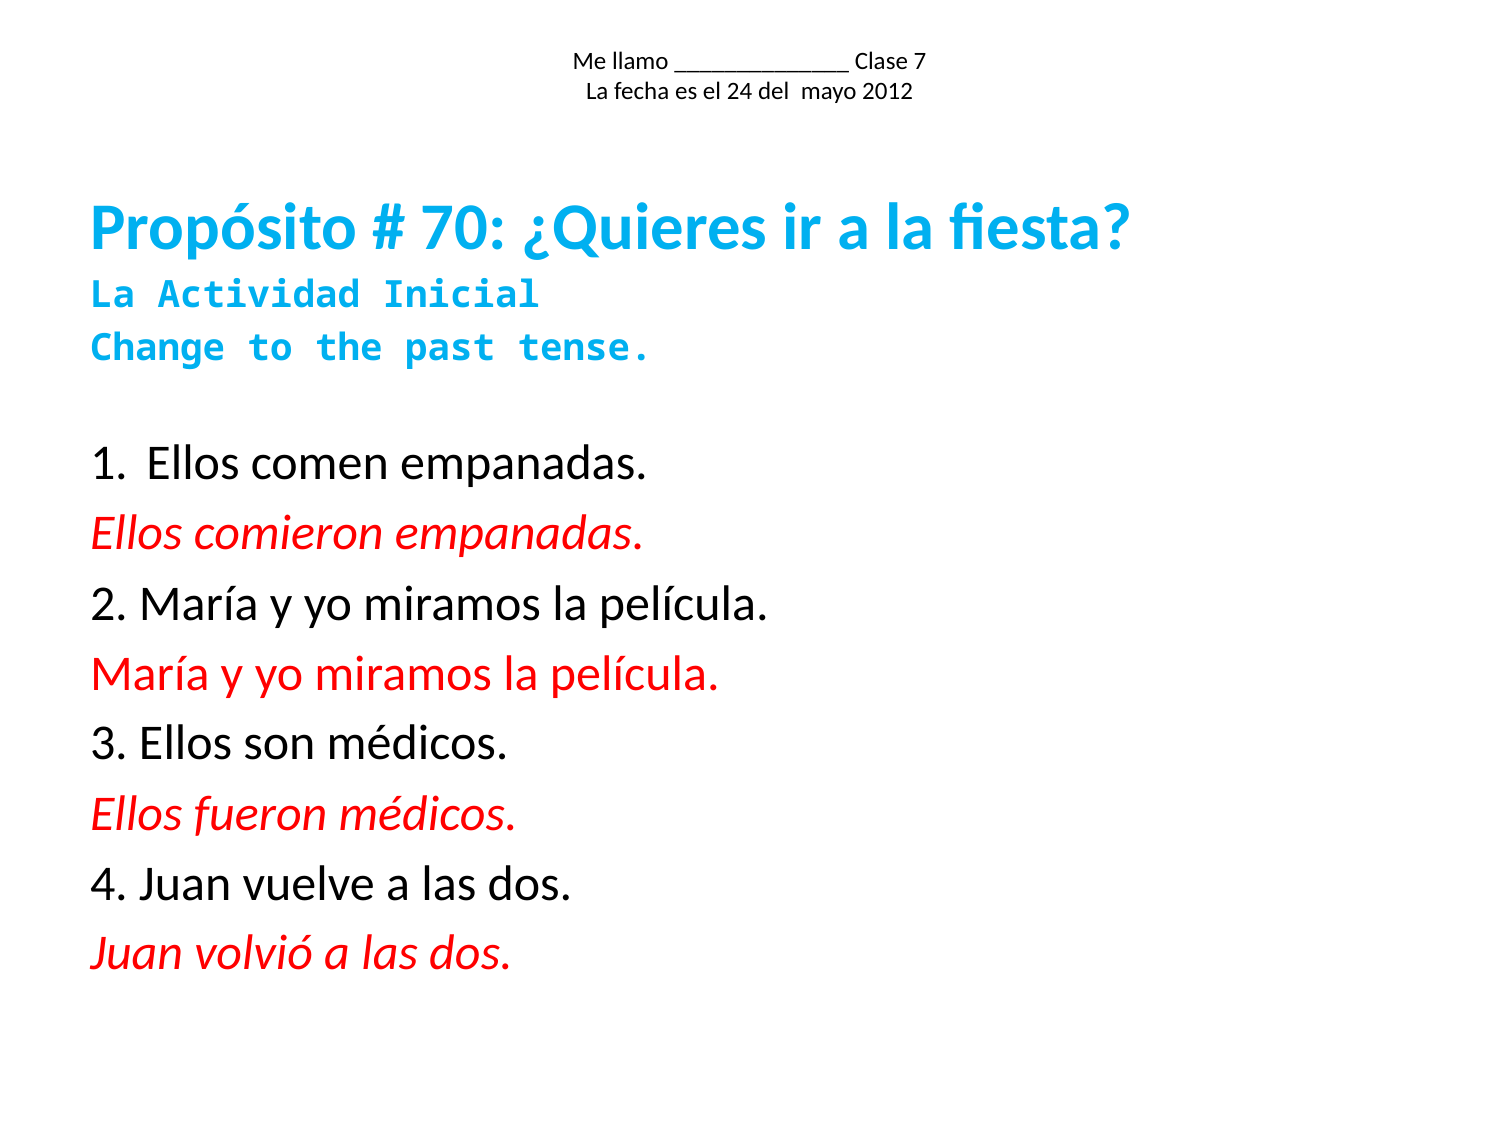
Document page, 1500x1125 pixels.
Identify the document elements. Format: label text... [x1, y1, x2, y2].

list Propósito # 70: ¿Quieres ir a la fiesta? La Actividad Inicial Change to the past tense. Ellos comen empanadas. Ellos comieron empanadas. 2. María y yo miramos la película. María y yo miramos la película. 3. Ellos son médicos. Ellos fueron médicos. 4. Juan vuelve a las dos. Juan volvió a las dos. [75, 174, 1425, 1005]
title Me llamo ______________ Clase 7 La fecha es el 24 del mayo 2012 [75, 37, 1425, 143]
